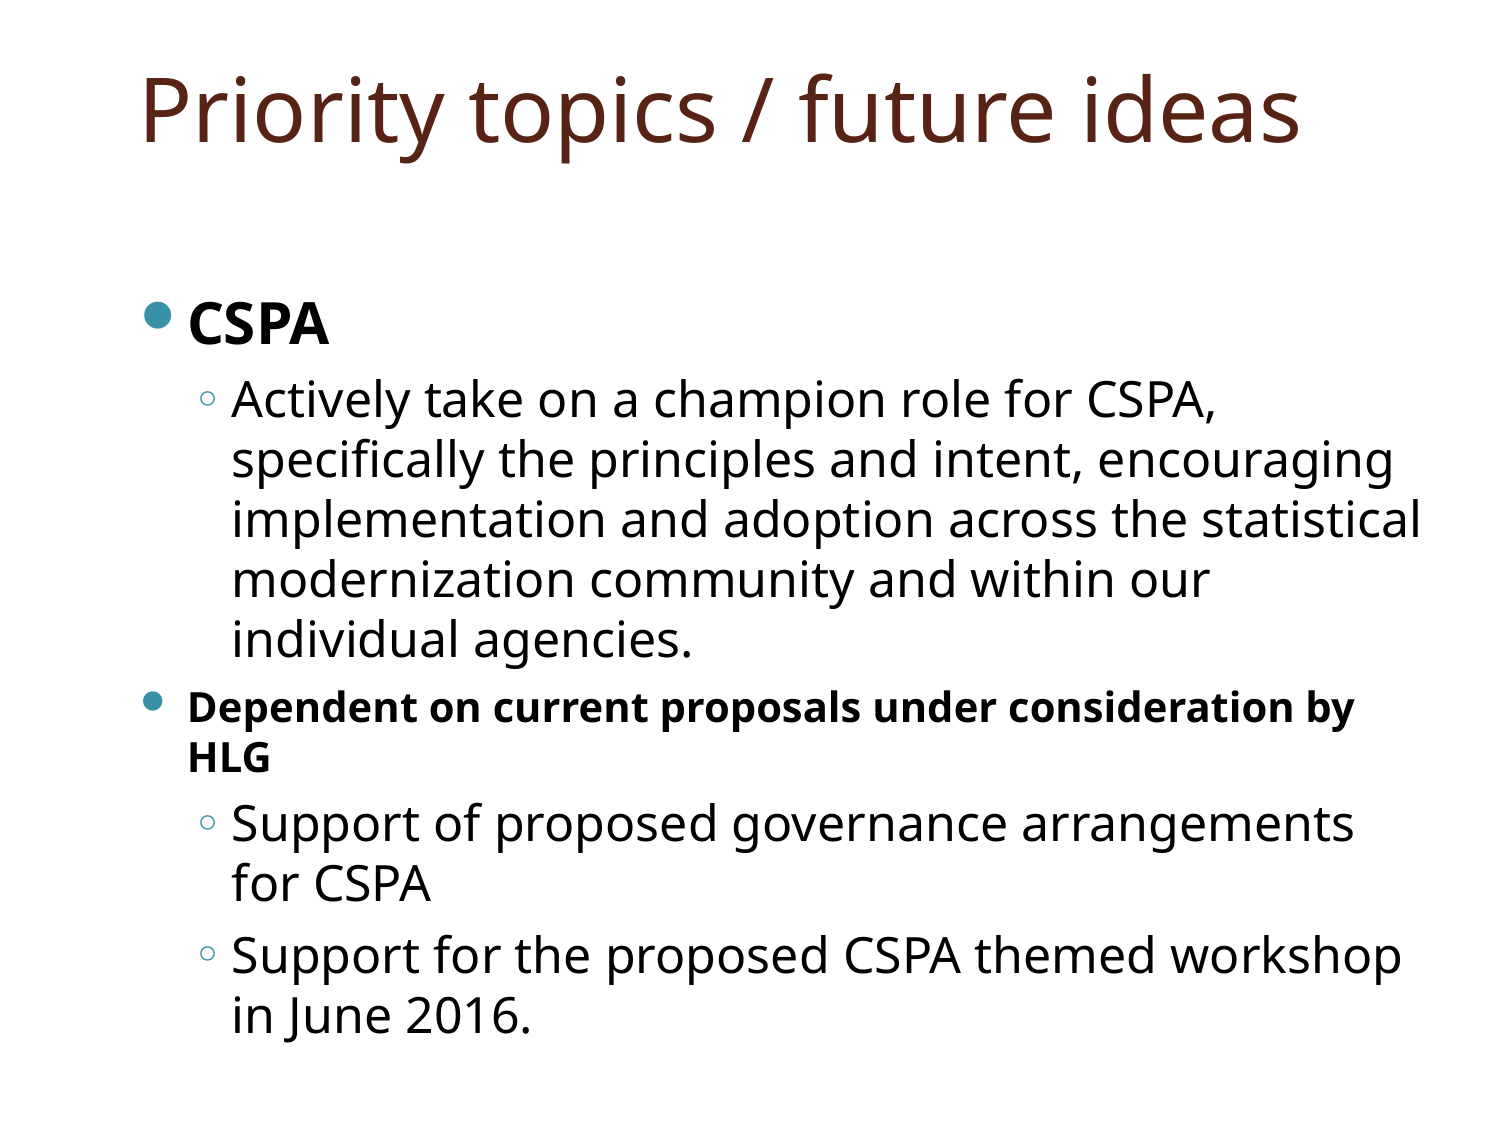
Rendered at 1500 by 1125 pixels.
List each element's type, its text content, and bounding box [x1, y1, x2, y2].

list CSPA Actively take on a champion role for CSPA, specifically the principles and intent, encouraging implementation and adoption across the statistical modernization community and within our individual agencies. Dependent on current proposals under consideration by HLG Support of proposed governance arrangements for CSPA Support for the proposed CSPA themed workshop in June 2016. [112, 278, 1447, 1035]
title Priority topics / future ideas [123, 30, 1354, 183]
